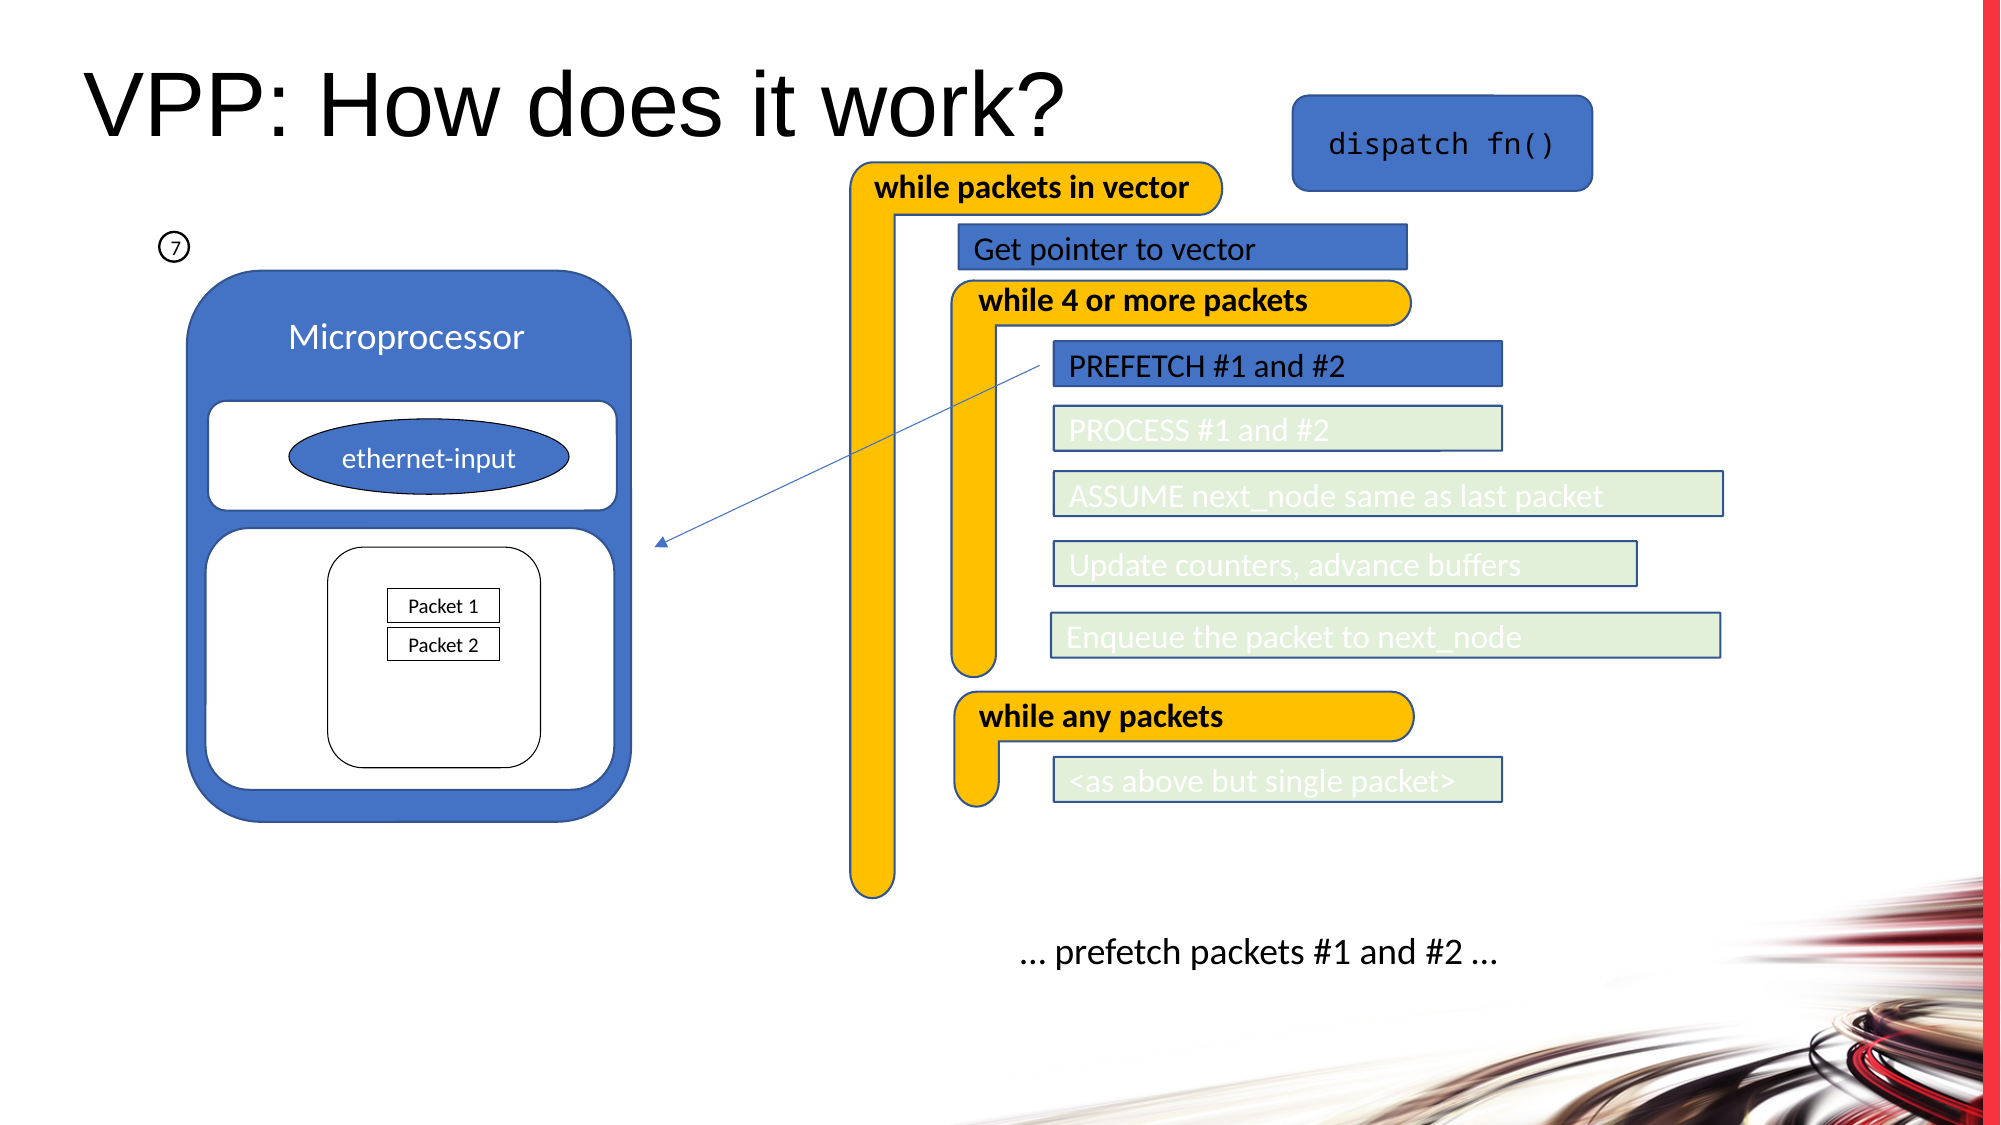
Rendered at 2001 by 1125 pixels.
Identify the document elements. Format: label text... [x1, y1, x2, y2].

text_box 7 [156, 229, 192, 264]
text_box Packet 2 [386, 627, 500, 662]
text_box ethernet-input [287, 417, 571, 496]
text_box [326, 546, 542, 769]
text_box [206, 399, 618, 512]
text_box … prefetch packets #1 and #2 … [857, 919, 1661, 980]
text_box [204, 526, 616, 791]
text_box PROCESS #1 and #2 [1052, 404, 1504, 452]
text_box [953, 690, 1415, 808]
text_box Get pointer to vector [957, 223, 1409, 271]
text_box dispatch fn() [1297, 188, 1587, 192]
text_box while 4 or more packets [963, 270, 1324, 326]
title VPP: How does it work? [68, 27, 1849, 188]
text_box while any packets [964, 687, 1239, 742]
text_box Enqueue the packet to next_node [1049, 611, 1722, 659]
text_box [950, 279, 1413, 365]
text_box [654, 365, 1040, 548]
text_box [950, 548, 997, 679]
text_box [849, 188, 1224, 365]
text_box ASSUME next_node same as last packet [1052, 470, 1725, 518]
picture [0, 0, 1983, 1125]
text_box Update counters, advance buffers [1052, 540, 1638, 588]
text_box PREFETCH #1 and #2 [1052, 340, 1504, 388]
text_box [849, 548, 896, 900]
text_box while packets in vector [859, 188, 1206, 213]
text_box Microprocessor [239, 304, 575, 365]
text_box [185, 269, 633, 823]
text_box <as above but single packet> [1052, 755, 1504, 803]
text_box Packet 1 [386, 588, 500, 623]
